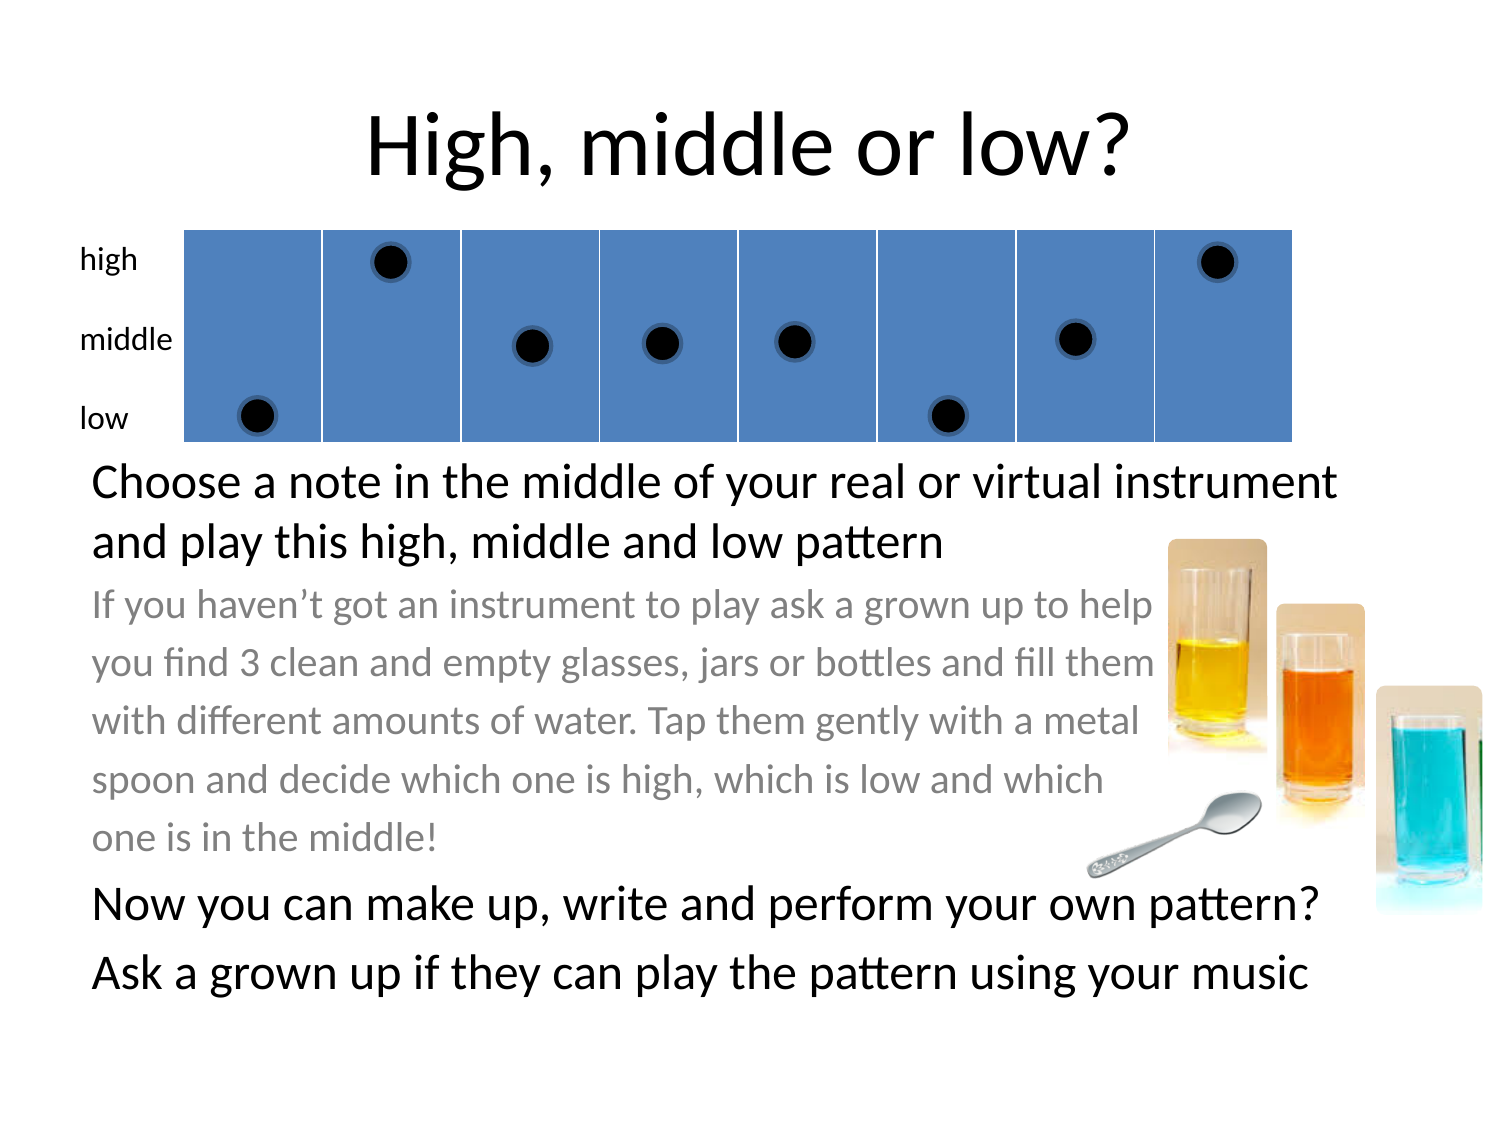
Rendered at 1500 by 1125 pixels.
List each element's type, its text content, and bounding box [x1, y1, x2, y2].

text_box [370, 241, 412, 284]
table_header [878, 230, 1015, 442]
text_box [1196, 241, 1239, 284]
picture [1070, 538, 1278, 931]
table_header [739, 230, 876, 442]
table_header [1155, 230, 1292, 442]
list Choose a note in the middle of your real or virtual instrument and play this high, middle and low pattern If you haven’t got an instrument to play ask a grown up to help you find 3 clean and empty glasses, jars or bottles and fill them with different amounts of water. Tap them gently with a metal spoon and decide which one is high, which is low and which one is in the middle! Now you can make up, write and perform your own pattern? Ask a grown up if they can play the pattern using your music [76, 257, 1427, 1000]
table_header [462, 230, 599, 442]
text_box [236, 395, 279, 437]
table_header [216, 230, 321, 442]
text_box [641, 322, 684, 365]
picture [1375, 685, 1483, 916]
text_box [1054, 318, 1097, 361]
text_box high middle low [64, 229, 216, 444]
table_header [600, 230, 737, 442]
table_header [323, 230, 460, 442]
text_box [927, 395, 970, 437]
text_box [774, 321, 816, 363]
picture [1276, 603, 1366, 834]
table_header [1017, 230, 1154, 442]
text_box [511, 325, 554, 367]
title High, middle or low? [75, 45, 1425, 233]
